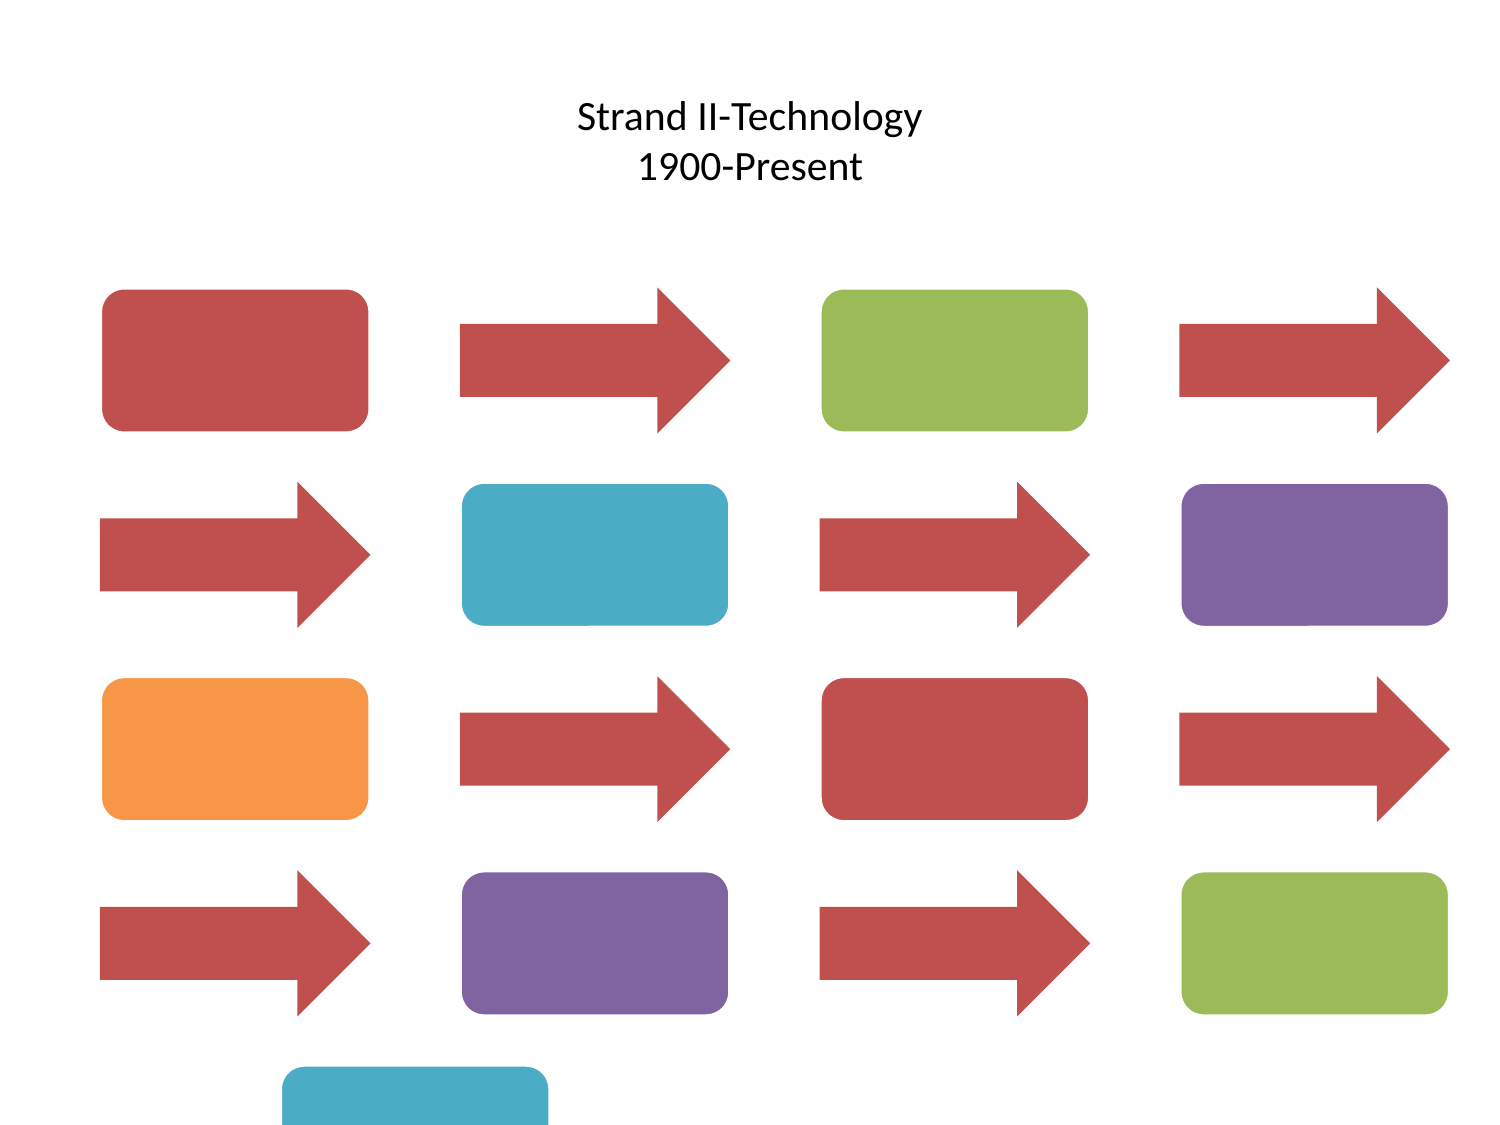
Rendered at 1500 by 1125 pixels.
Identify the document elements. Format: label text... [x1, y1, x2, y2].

title Strand II-Technology 1900-Present [75, 45, 1425, 233]
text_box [99, 287, 1451, 1031]
